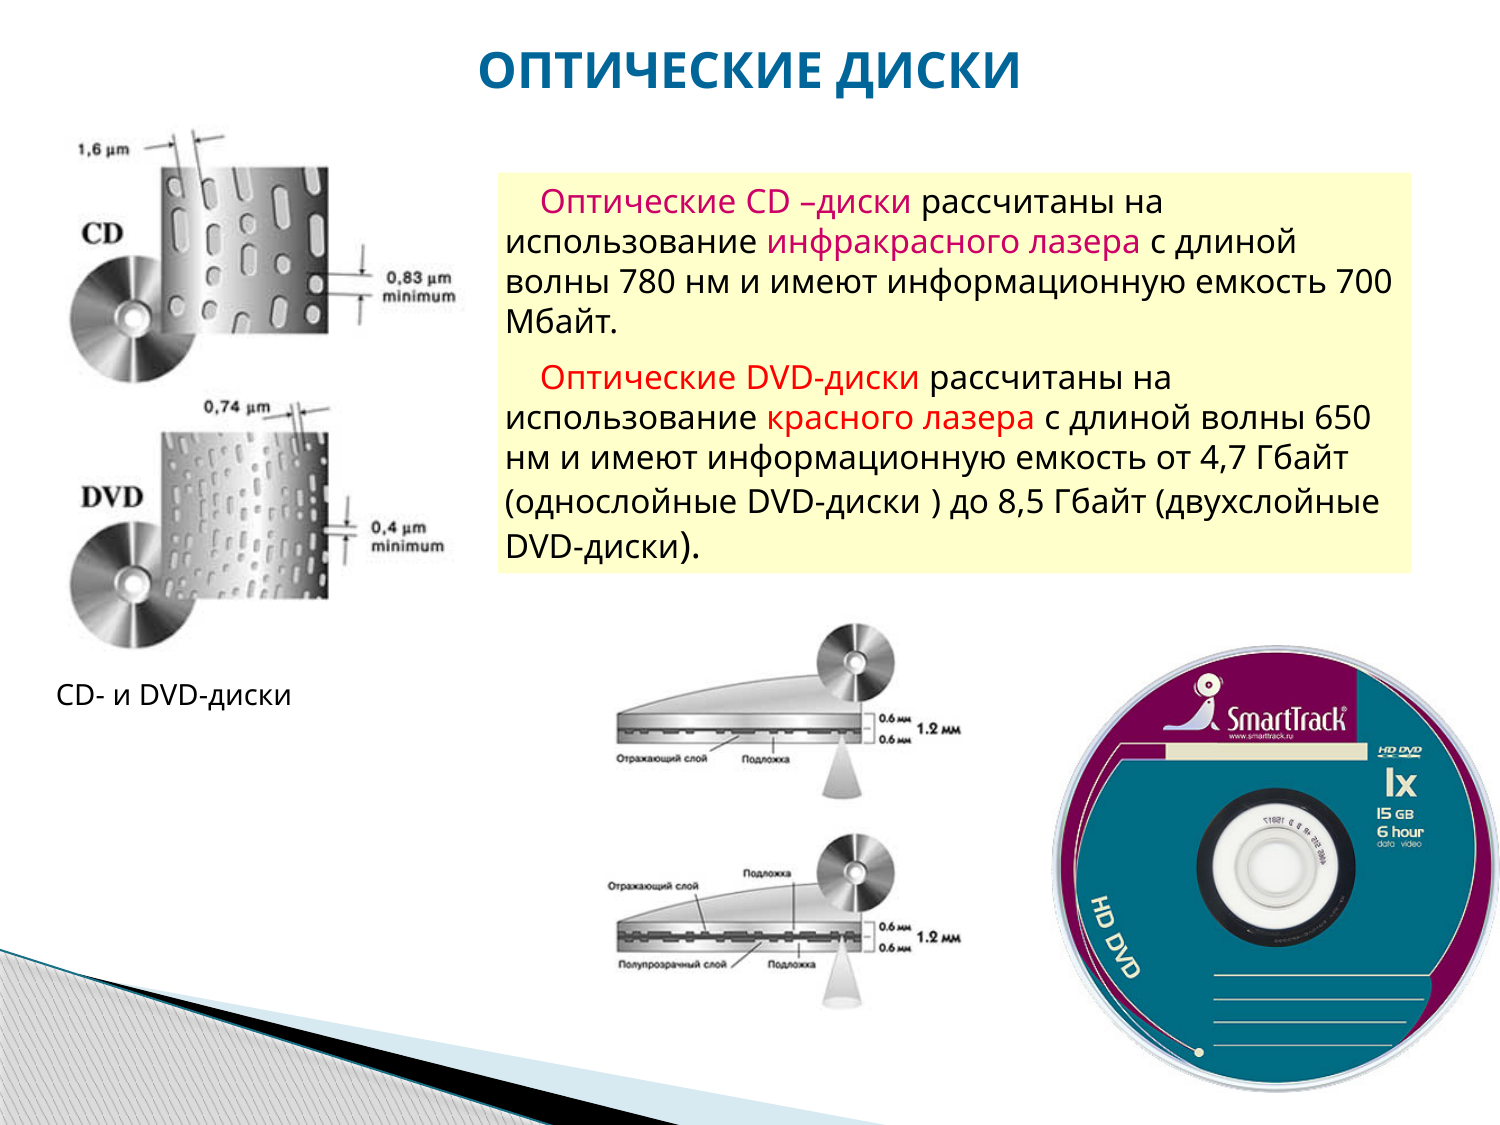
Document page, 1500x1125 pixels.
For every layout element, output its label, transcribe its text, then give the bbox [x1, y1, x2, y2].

text_box Оптические CD –диски рассчитаны на использование инфракрасного лазера с длиной волны 780 нм и имеют информационную емкость 700 Мбайт. Оптические DVD-диски рассчитаны на использование красного лазера с длиной волны 650 нм и имеют информационную емкость от 4,7 Гбайт (однослойные DVD-диски ) до 8,5 Гбайт (двухслойные DVD-диски). [503, 172, 1412, 574]
text_box ОПТИЧЕСКИЕ ДИСКИ [0, 30, 1500, 106]
text_box CD- и DVD-диски [41, 668, 502, 719]
picture [40, 113, 498, 661]
picture [596, 597, 980, 1047]
picture [1050, 644, 1500, 1094]
